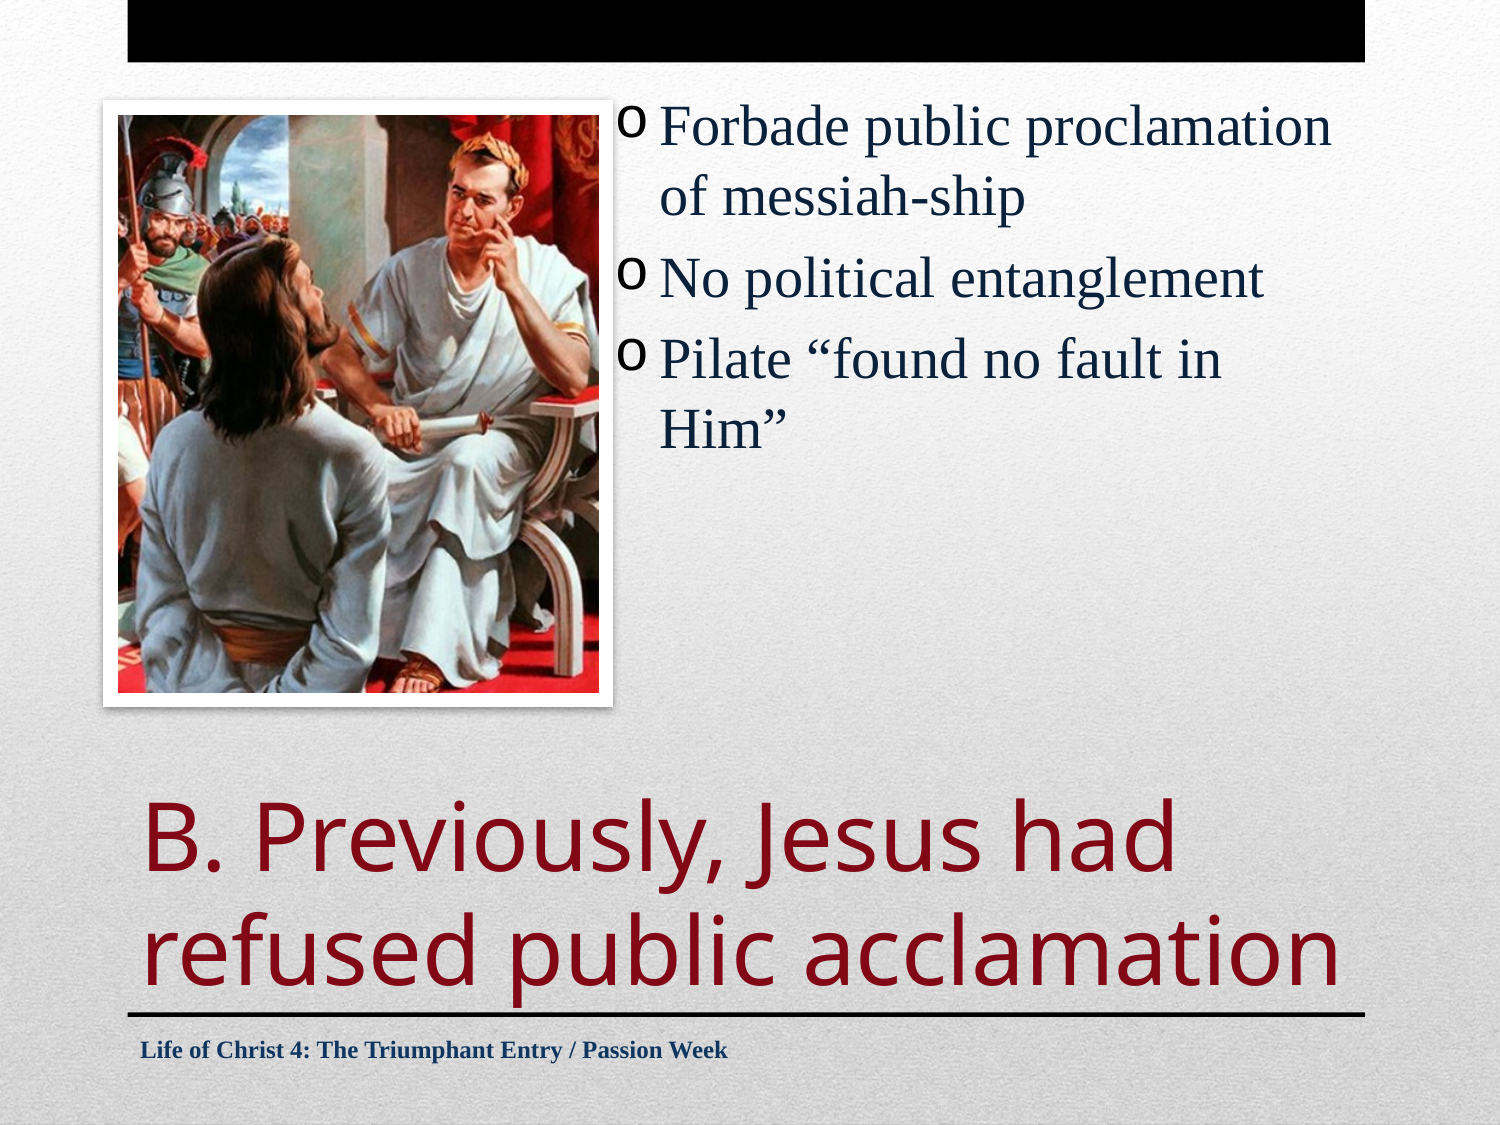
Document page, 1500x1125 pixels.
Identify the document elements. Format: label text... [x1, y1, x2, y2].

picture [117, 113, 600, 694]
footer Life of Christ 4: The Triumphant Entry / Passion Week [125, 1018, 925, 1079]
title B. Previously, Jesus had refused public acclamation [125, 716, 599, 1013]
list Forbade public proclamation of messiah-ship No political entanglement Pilate “found no fault in Him” [599, 79, 1370, 1021]
